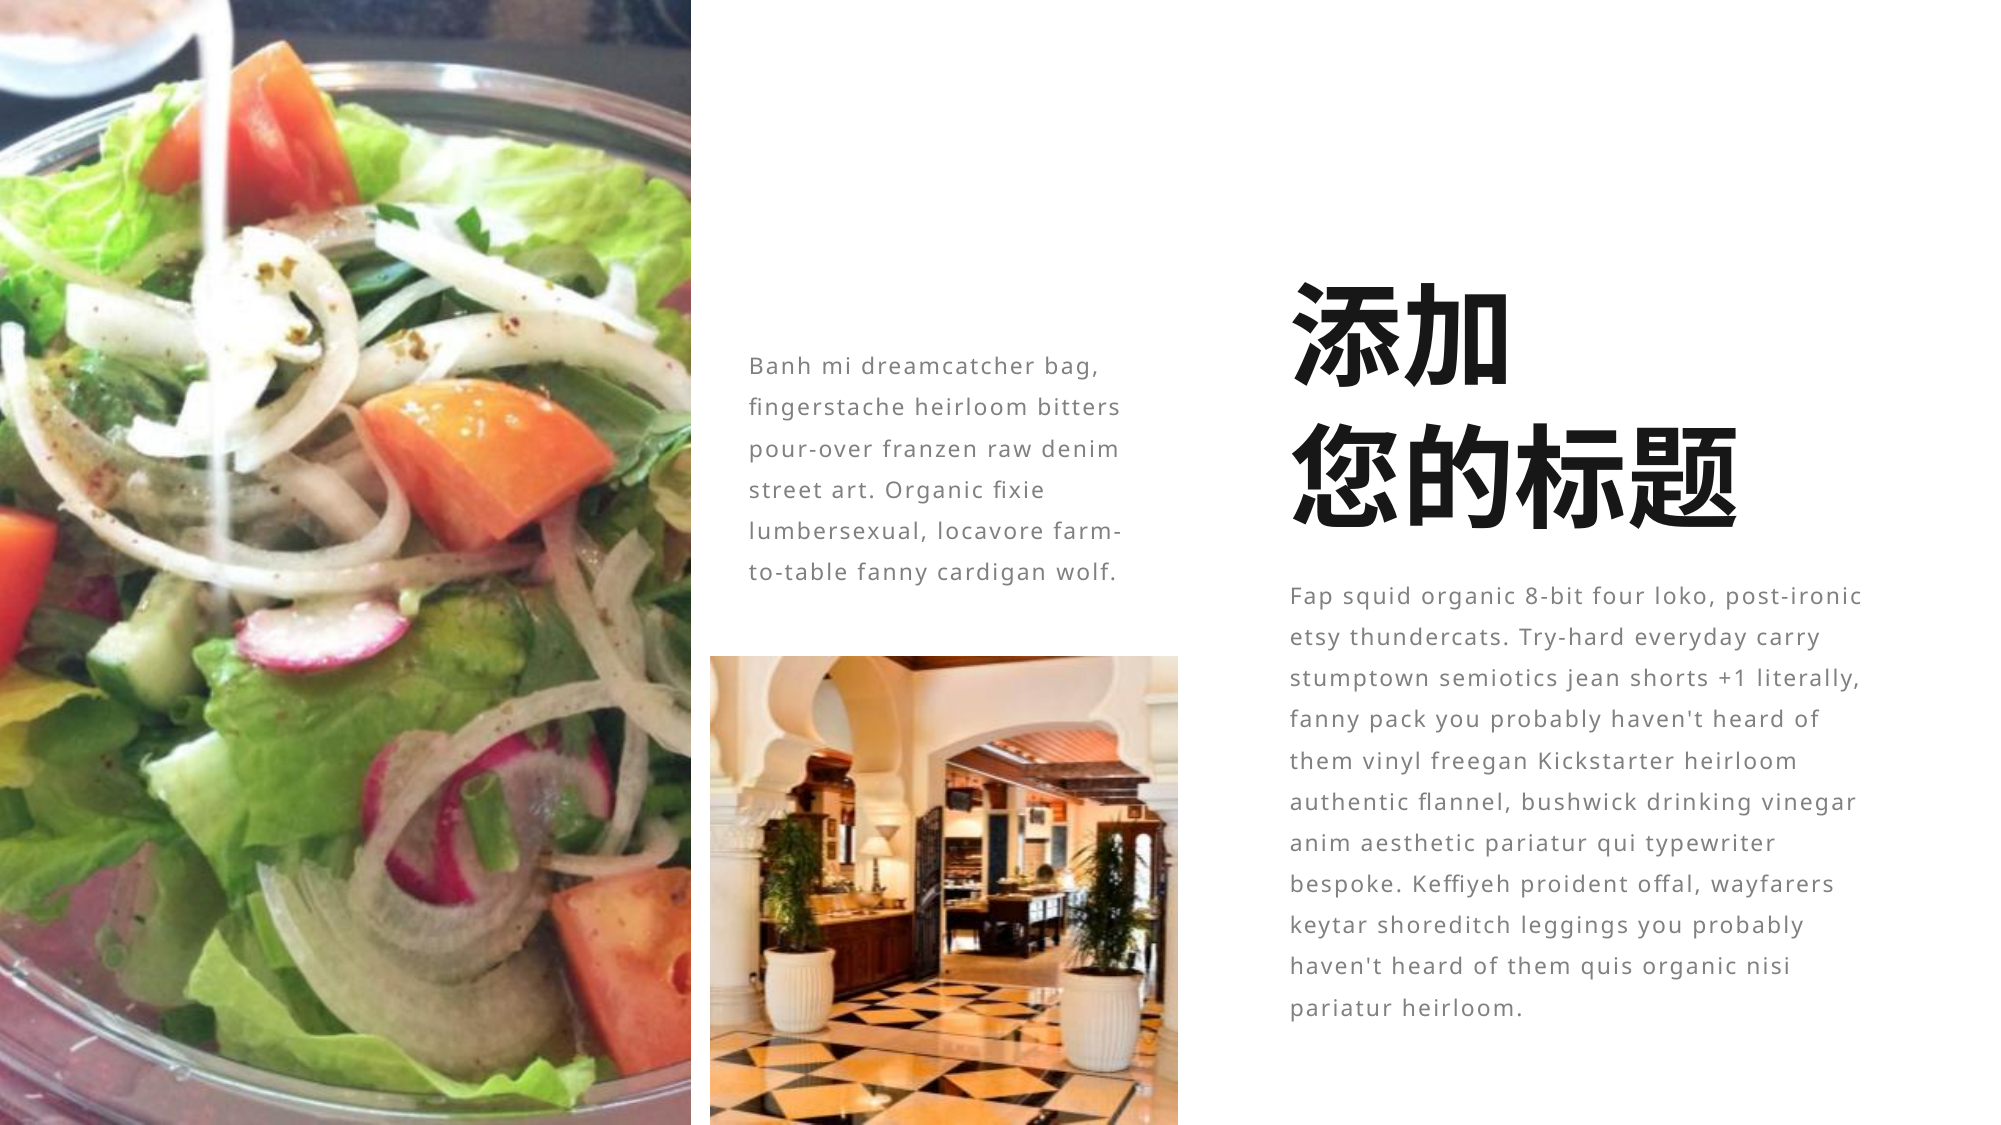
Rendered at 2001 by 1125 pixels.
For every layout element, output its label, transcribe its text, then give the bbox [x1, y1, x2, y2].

picture [0, 0, 691, 1125]
text_box Fap squid organic 8-bit four loko, post-ironic etsy thundercats. Try-hard everyday carry stumptown semiotics jean shorts +1 literally, fanny pack you probably haven't heard of them vinyl freegan Kickstarter heirloom authentic flannel, bushwick drinking vinegar anim aesthetic pariatur qui typewriter bespoke. Keffiyeh proident offal, wayfarers keytar shoreditch leggings you probably haven't heard of them quis organic nisi pariatur heirloom. [1275, 560, 1886, 1028]
picture [710, 656, 1178, 1125]
text_box 添加 您的标题 [1274, 272, 2000, 520]
text_box Banh mi dreamcatcher bag, fingerstache heirloom bitters pour-over franzen raw denim street art. Organic fixie lumbersexual, locavore farm-to-table fanny cardigan wolf. [734, 330, 1143, 593]
